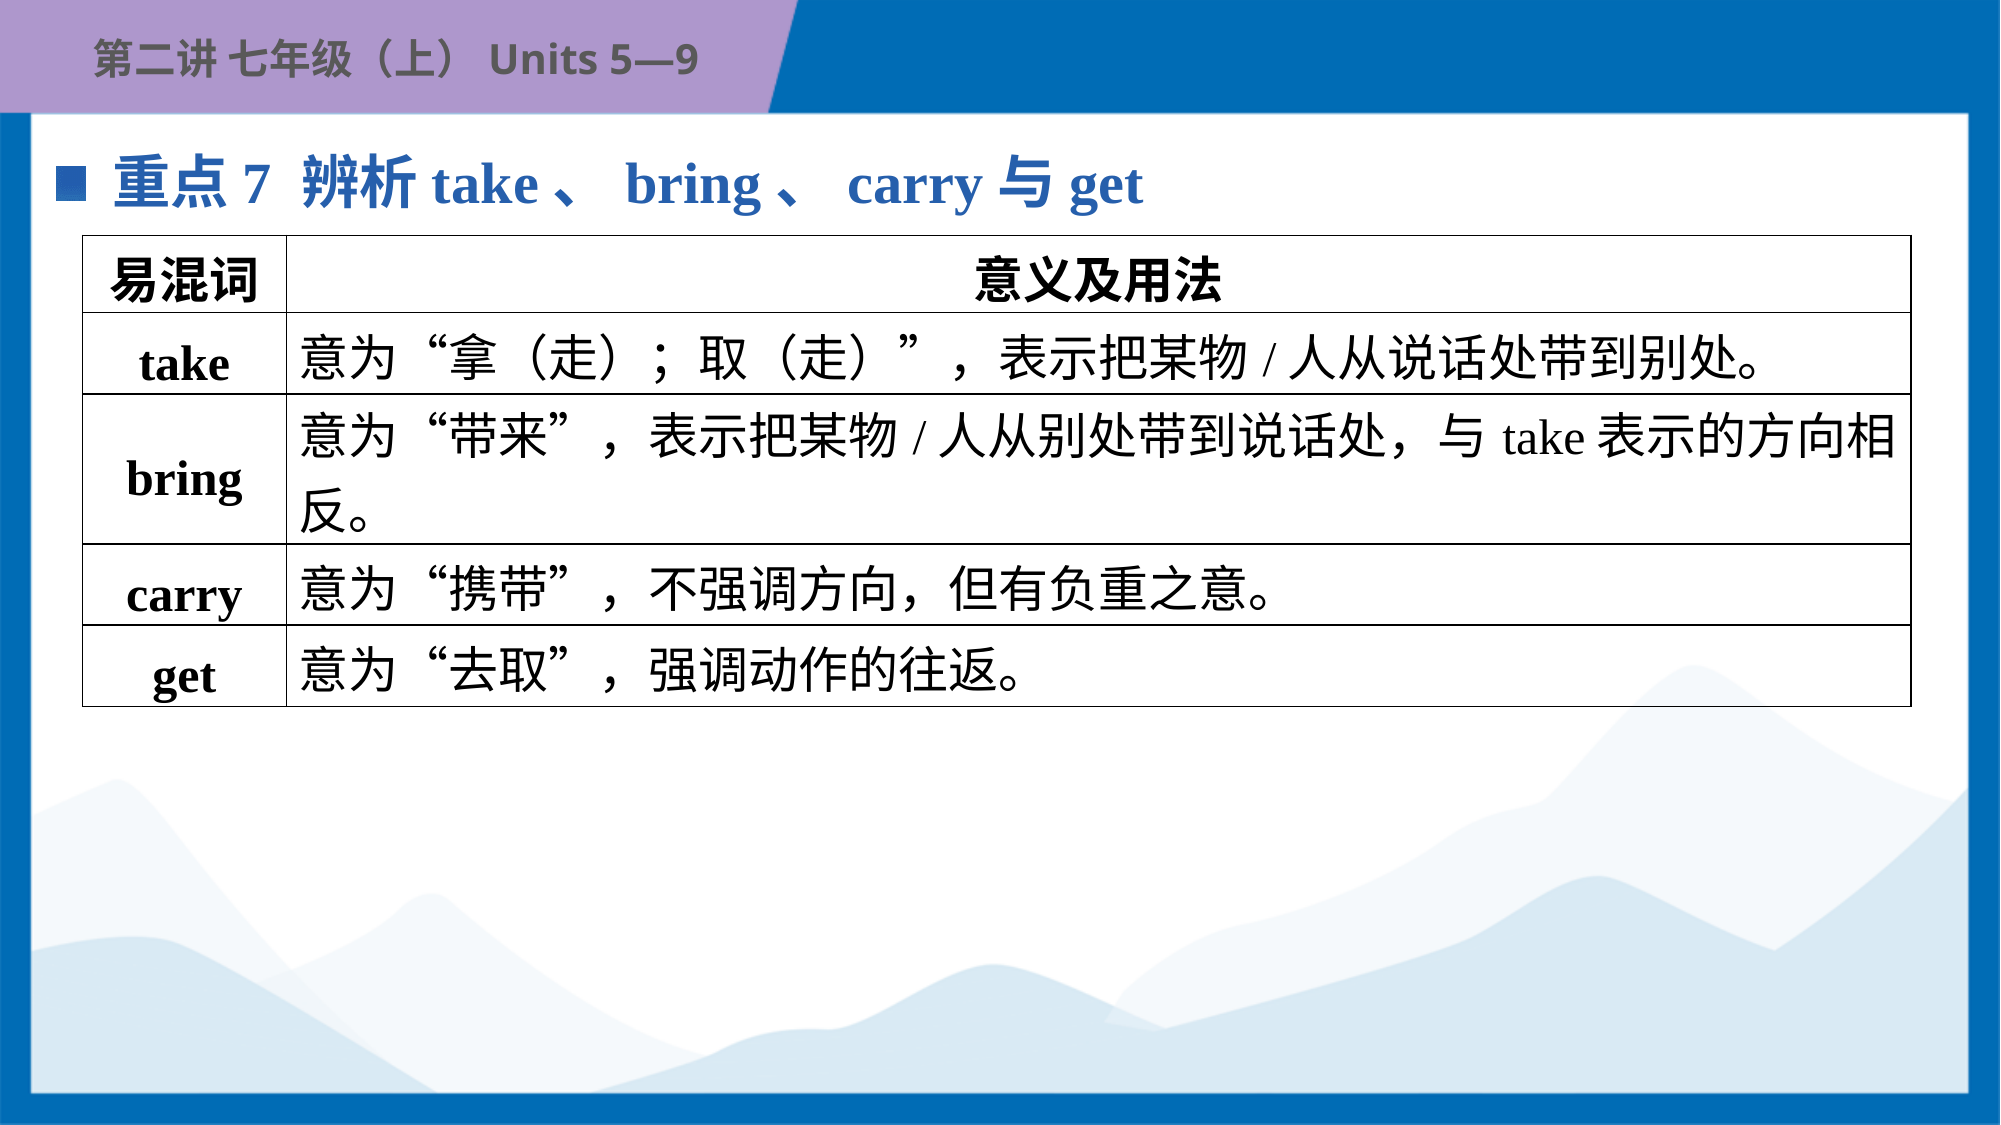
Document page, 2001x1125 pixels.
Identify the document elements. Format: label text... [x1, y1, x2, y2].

table_header 易混词 [83, 236, 286, 312]
table_cell 意为“去取”，强调动作的往返。 [287, 626, 1910, 706]
table_cell carry [83, 545, 286, 624]
table_cell 意为“带来”，表示把某物/人从别处带到说话处，与take表示的方向相反。 [287, 395, 1910, 543]
table_header 意义及用法 [287, 236, 1910, 312]
table_cell take [83, 313, 286, 393]
table_cell 意为“拿（走）；取（走）”，表示把某物/人从说话处带到别处。 [287, 313, 1910, 393]
table_cell bring [83, 395, 286, 543]
picture [0, 0, 2000, 1125]
text_box 重点7 辨析take、bring、carry与get [112, 144, 1917, 215]
table_cell get [83, 626, 286, 706]
table_cell 意为“携带”，不强调方向，但有负重之意。 [287, 545, 1910, 624]
